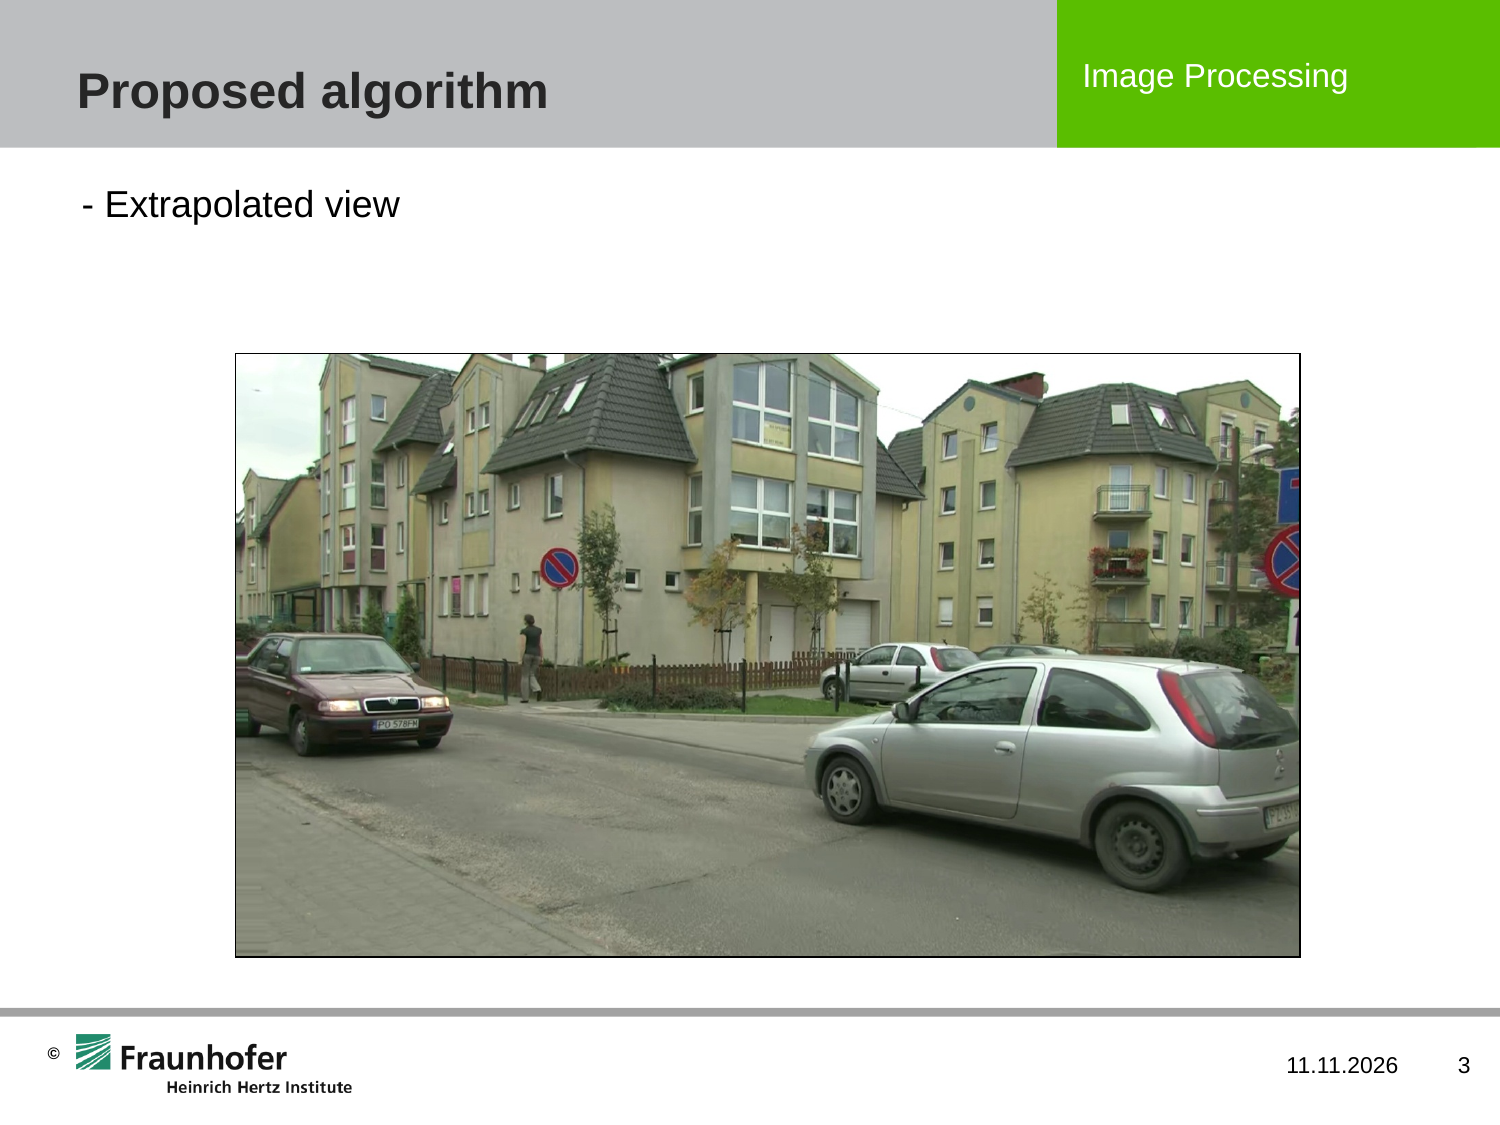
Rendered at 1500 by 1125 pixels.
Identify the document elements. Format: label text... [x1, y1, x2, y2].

title Proposed algorithm [76, 59, 1022, 119]
slide_number 3 [1394, 1034, 1471, 1094]
picture [235, 354, 1300, 957]
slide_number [1019, 1034, 1394, 1094]
picture [76, 1034, 352, 1093]
text_box - Extrapolated view [66, 172, 415, 233]
